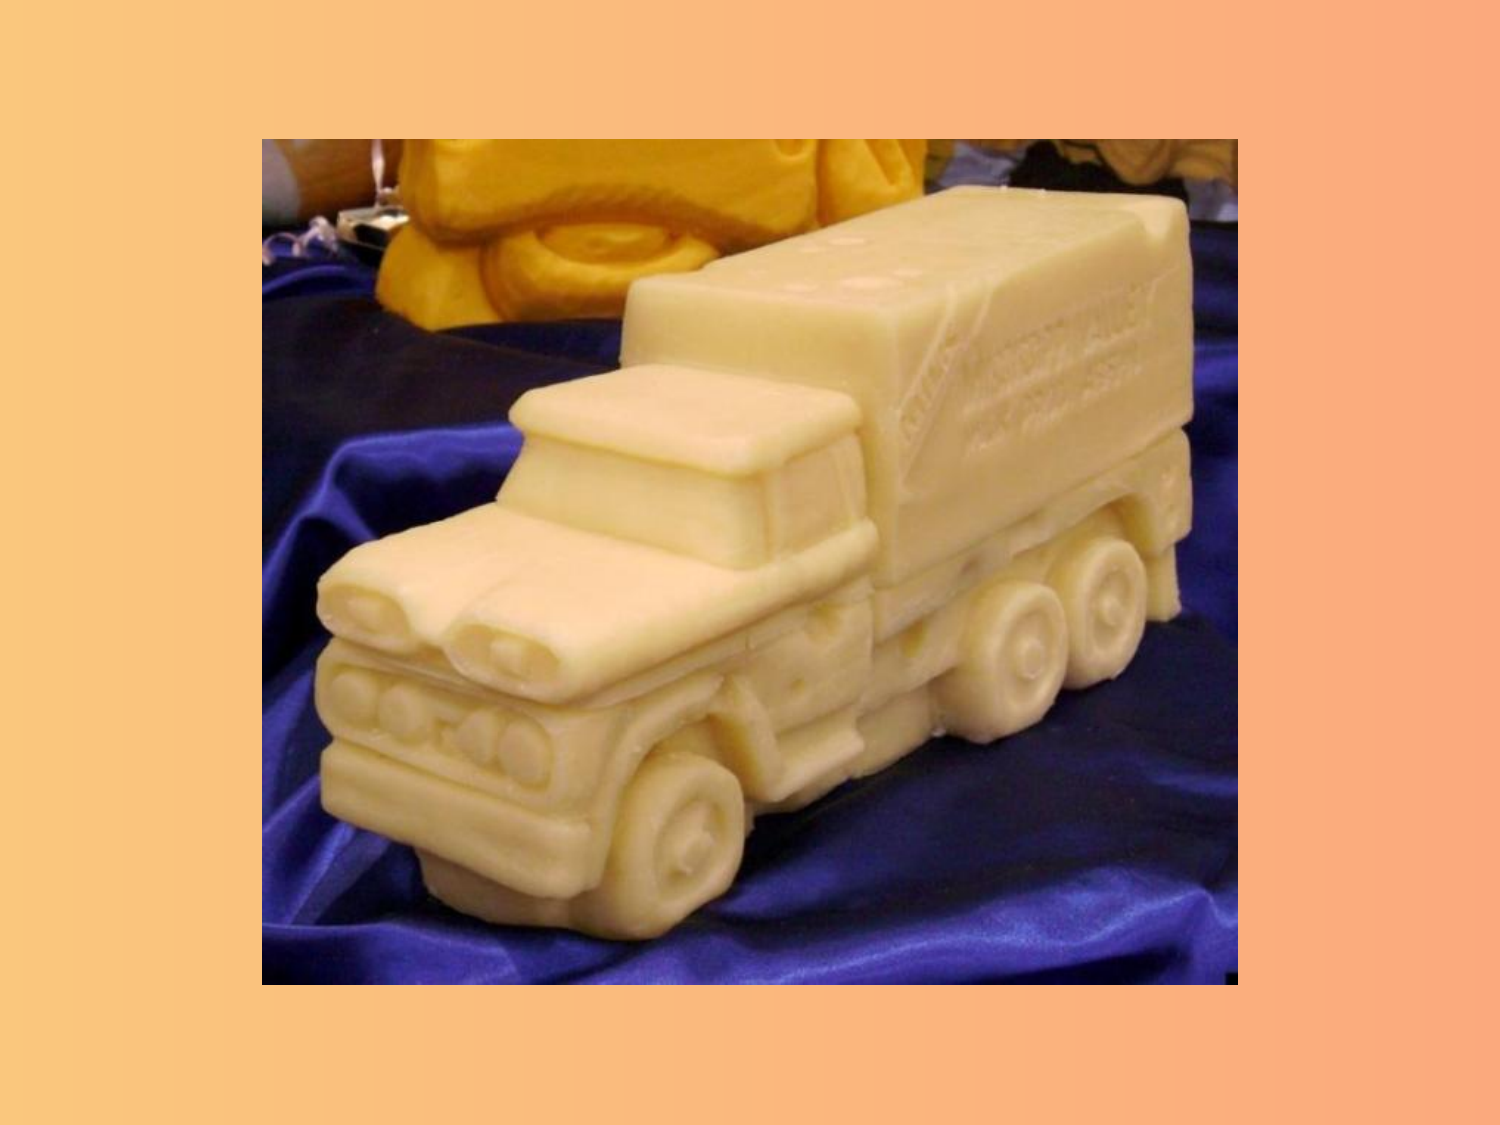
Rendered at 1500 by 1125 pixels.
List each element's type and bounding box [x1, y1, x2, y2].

picture [262, 139, 1238, 986]
